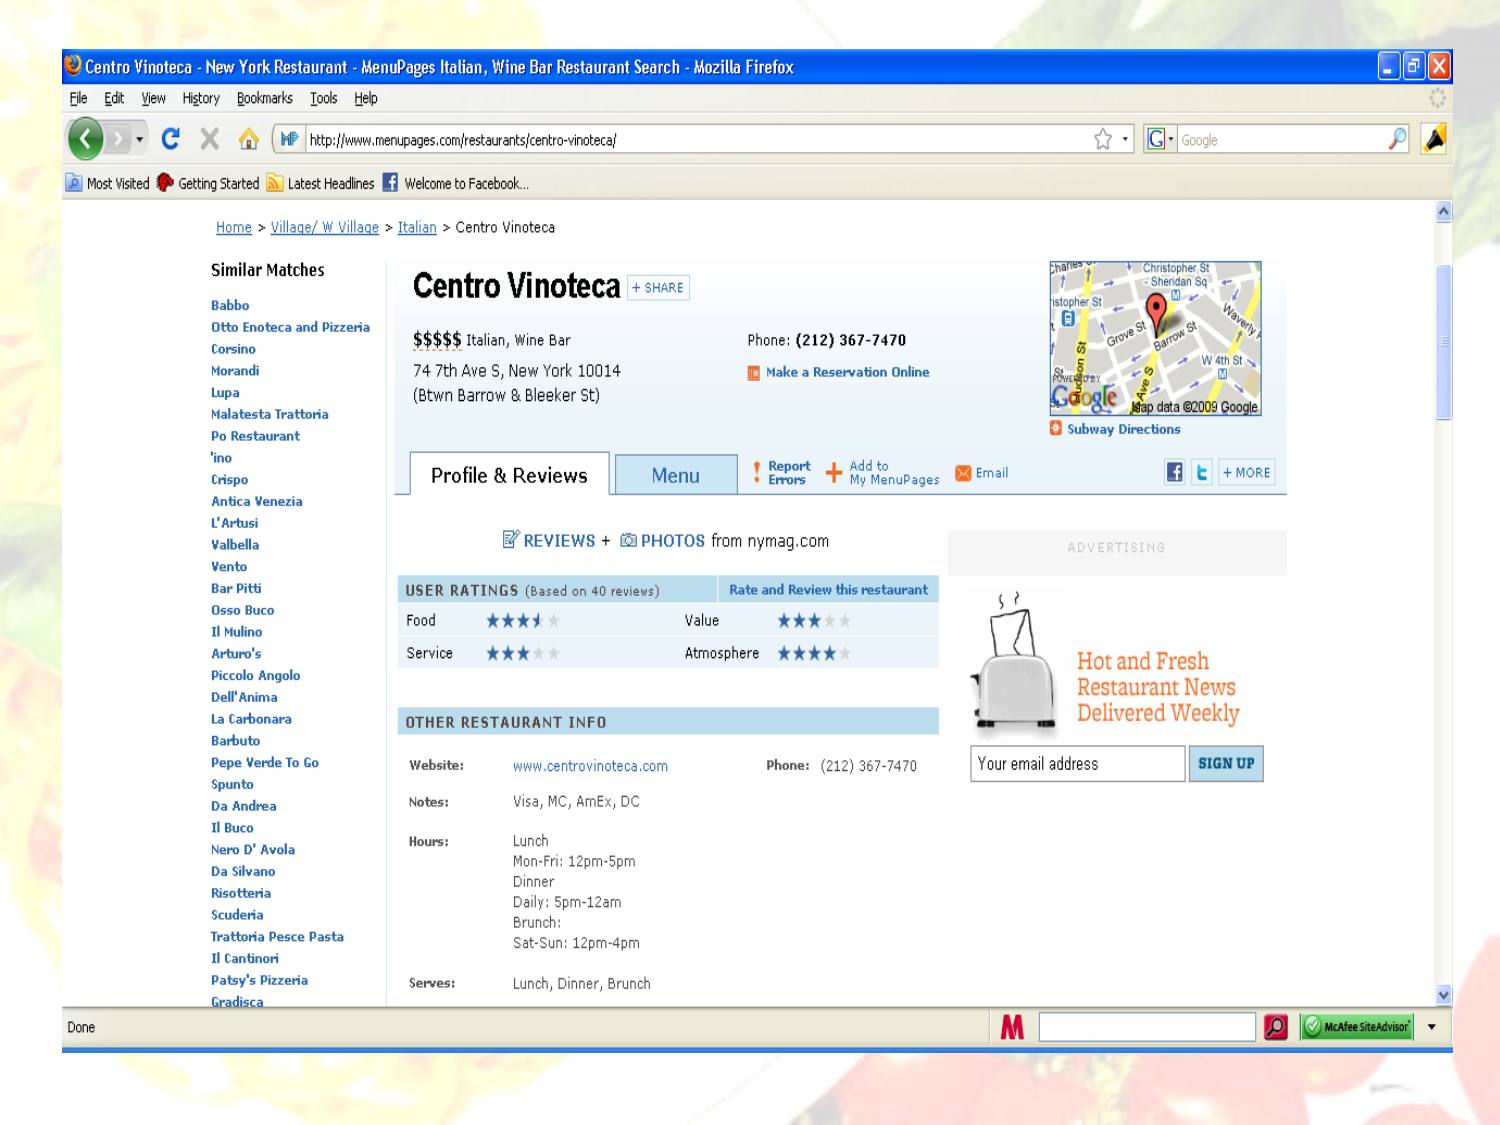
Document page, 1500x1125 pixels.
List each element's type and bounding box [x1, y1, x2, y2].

picture [62, 49, 1453, 1054]
